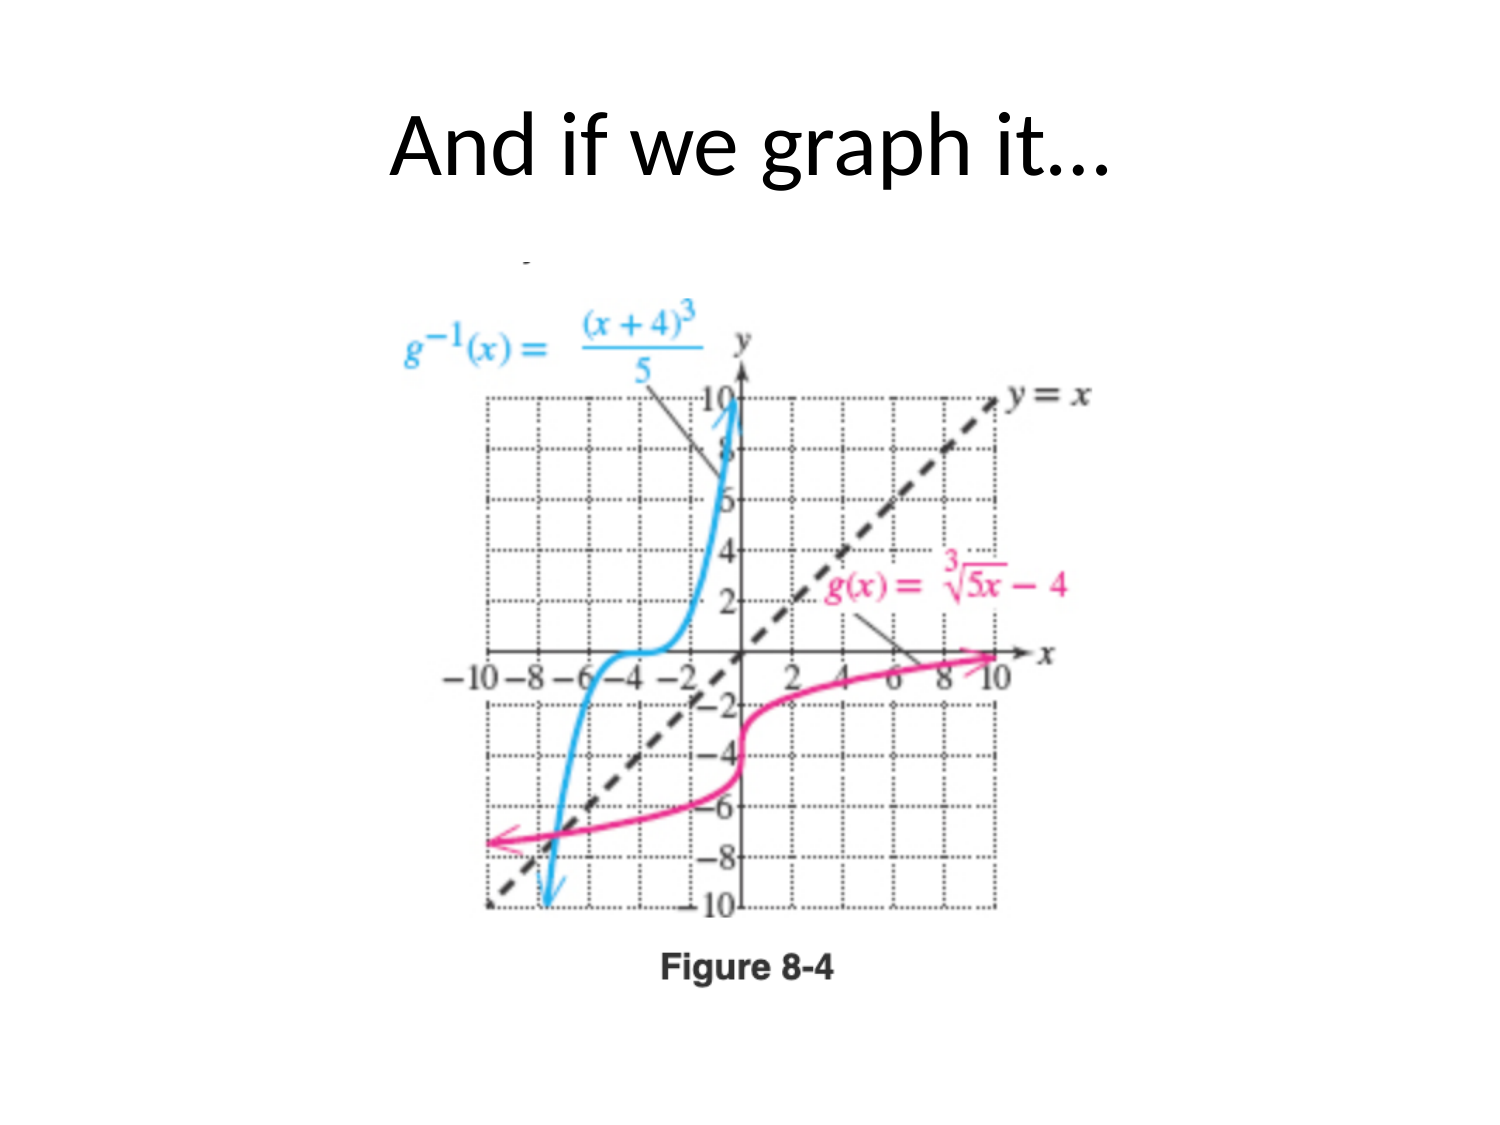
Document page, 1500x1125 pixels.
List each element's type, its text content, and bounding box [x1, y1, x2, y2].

title And if we graph it… [75, 45, 1425, 233]
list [74, 262, 1426, 1006]
